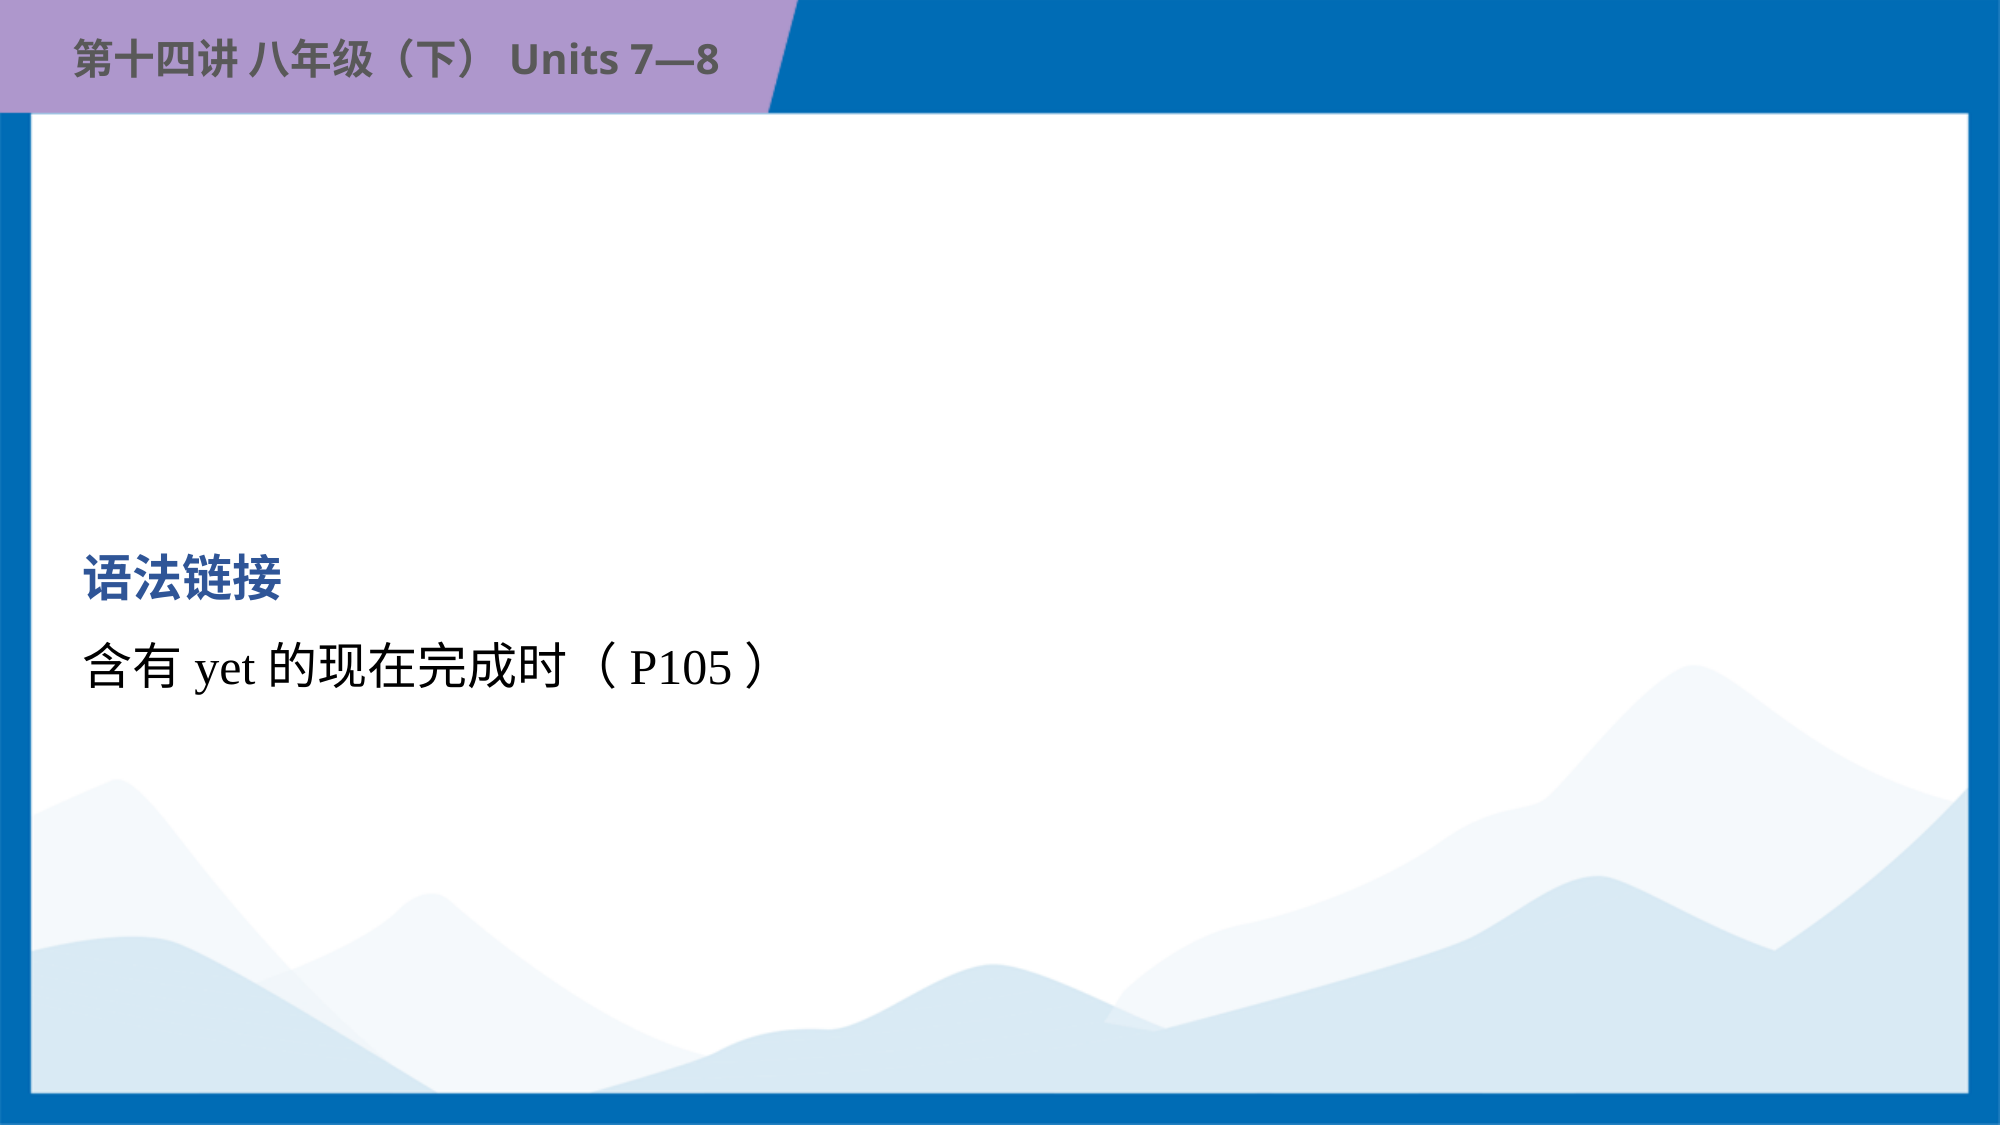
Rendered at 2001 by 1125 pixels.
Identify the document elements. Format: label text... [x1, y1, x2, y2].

picture [0, 0, 2000, 1125]
text_box 语法链接 含有yet的现在完成时（P105） [82, 514, 1917, 685]
